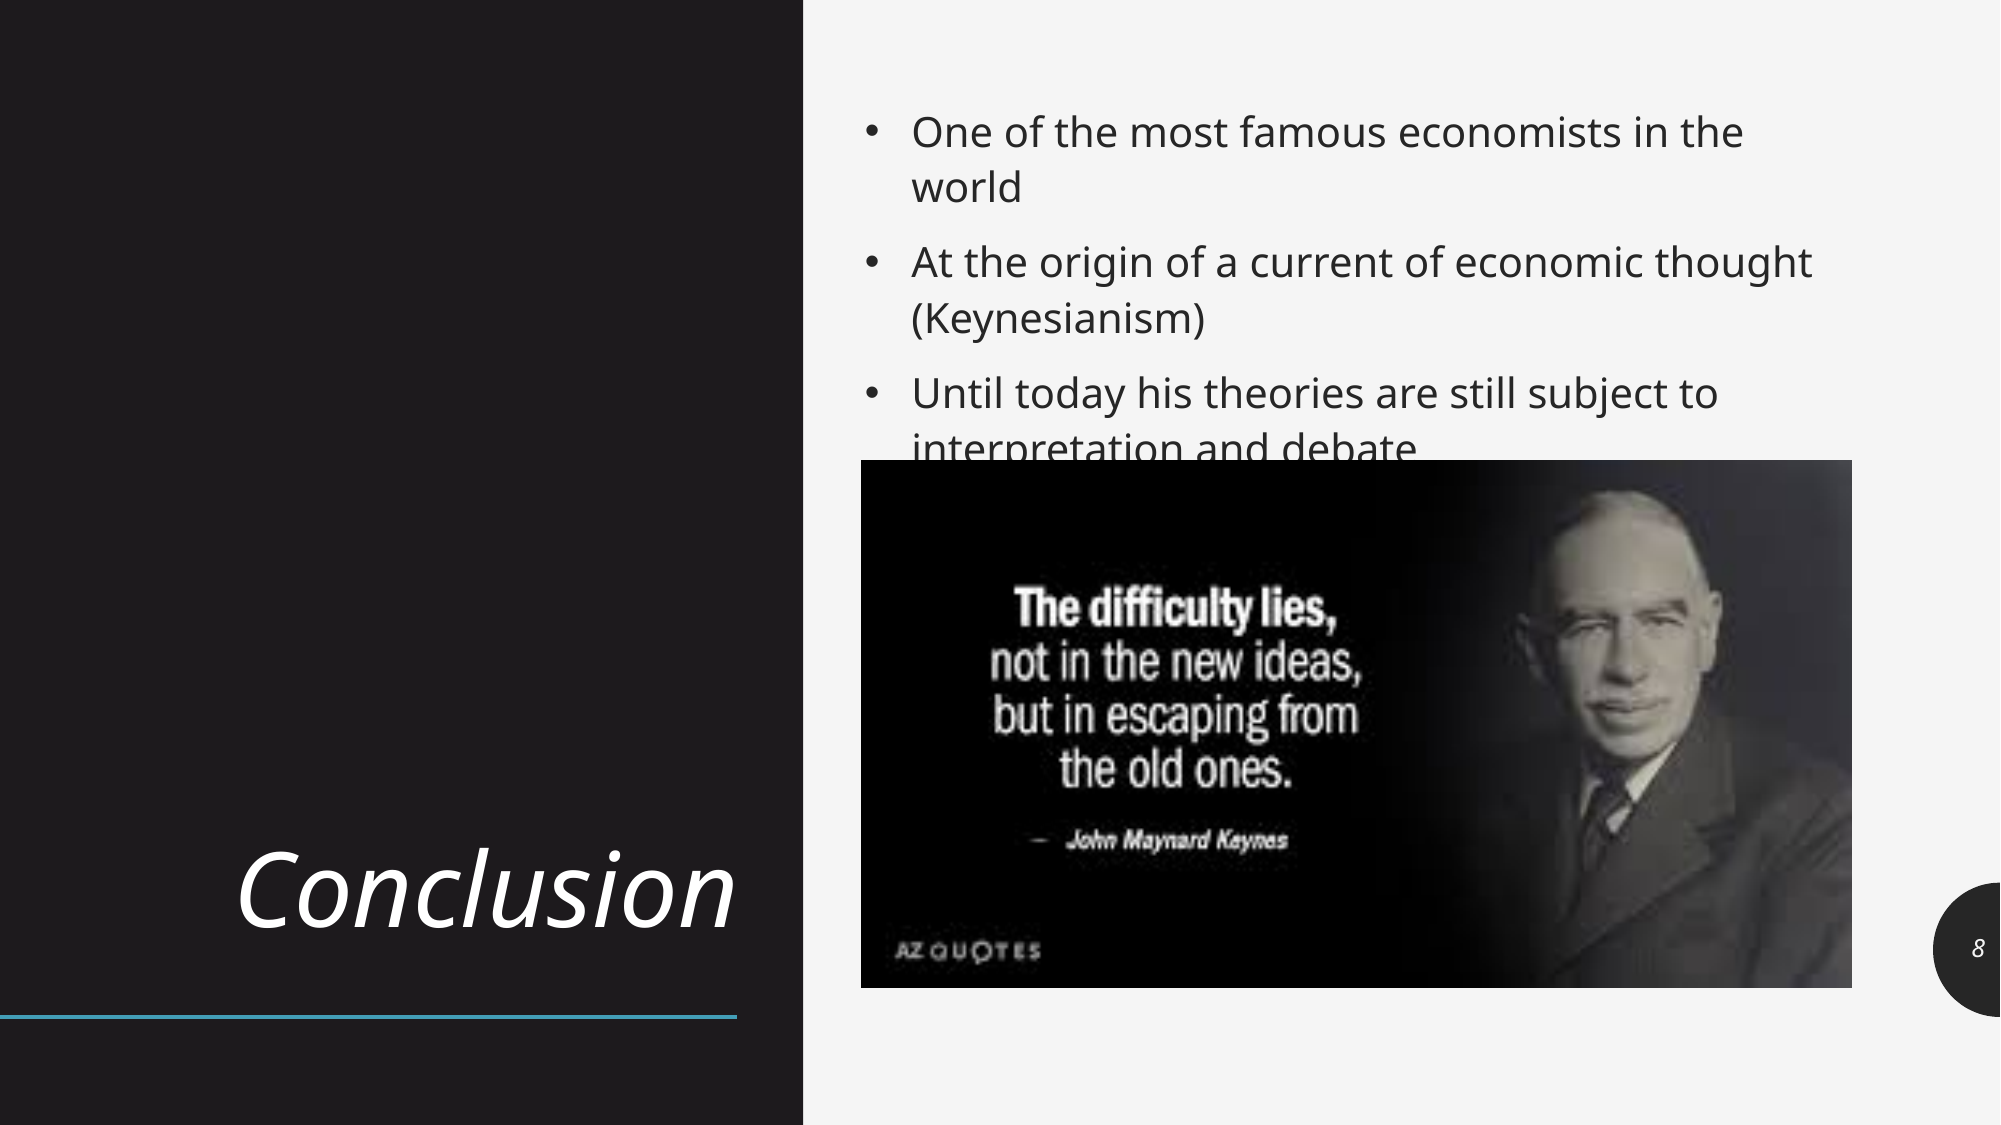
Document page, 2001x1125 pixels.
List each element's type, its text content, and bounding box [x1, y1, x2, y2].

title Conclusion [109, 91, 754, 958]
slide_number 8 [1933, 919, 2000, 980]
list One of the most famous economists in the world At the origin of a current of economic thought (Keynesianism) Until today his theories are still subject to interpretation and debate [849, 91, 1863, 1014]
picture [861, 460, 1852, 988]
